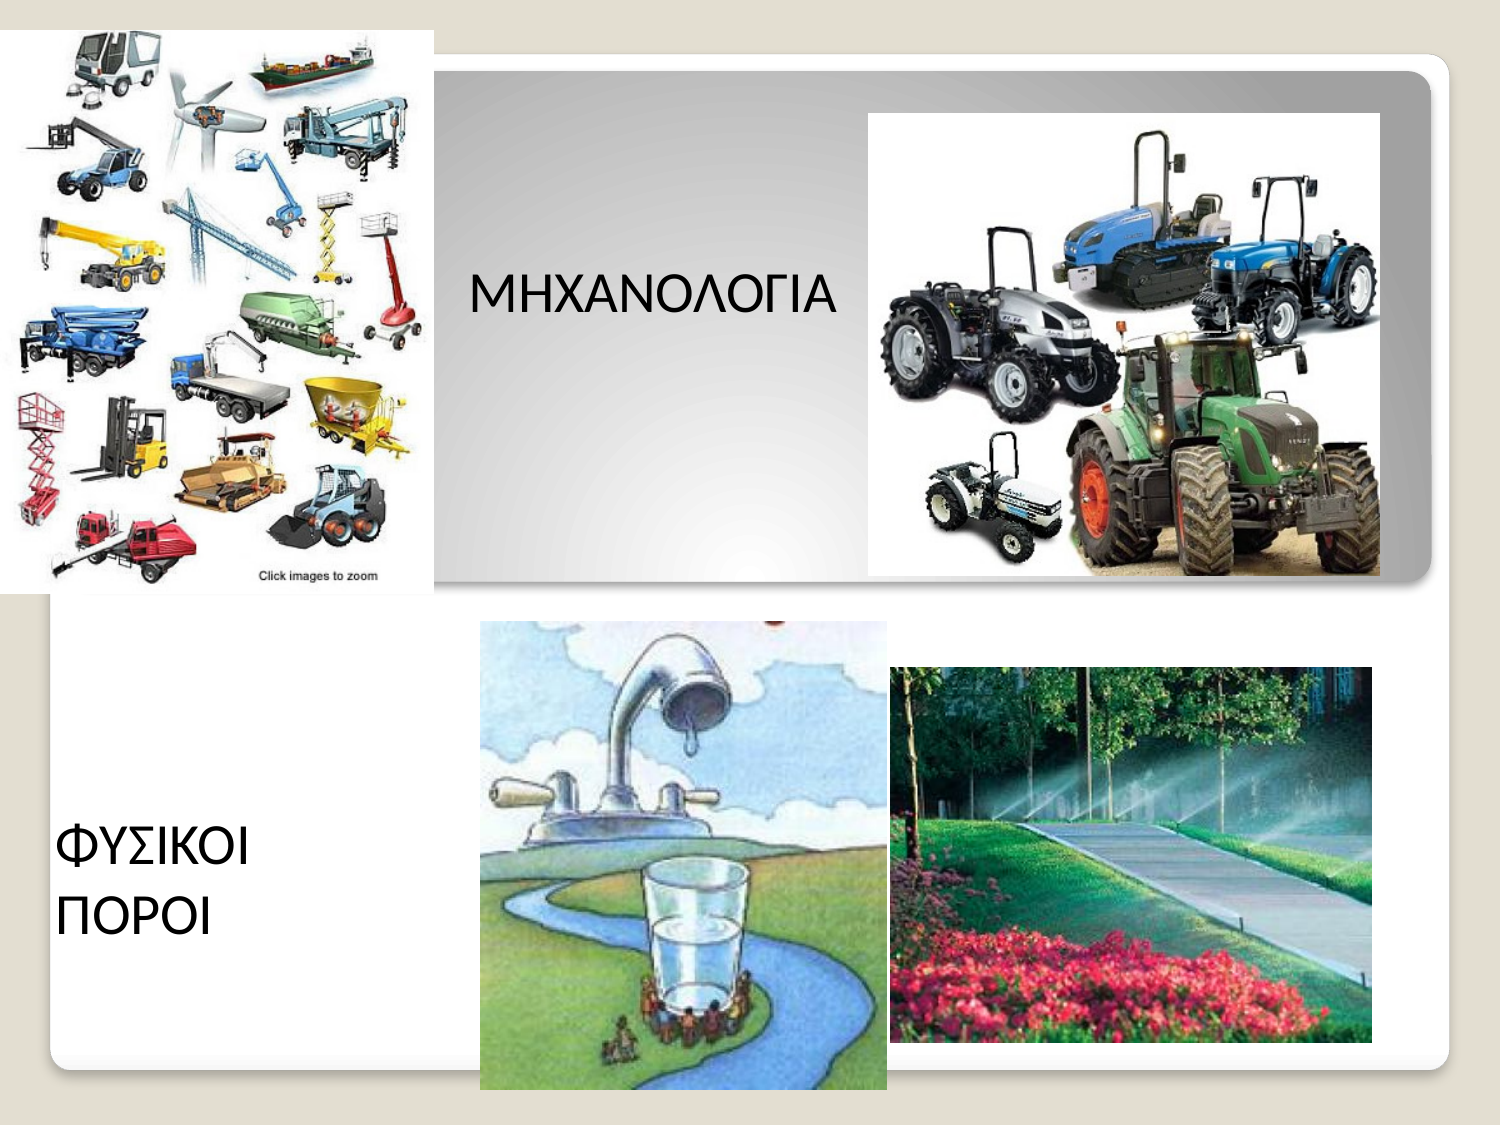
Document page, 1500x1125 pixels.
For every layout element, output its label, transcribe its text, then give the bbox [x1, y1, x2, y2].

picture [867, 113, 1380, 577]
picture [0, 30, 434, 594]
picture [480, 620, 888, 1091]
text_box ΦΥΣΙΚΟΙ ΠΟΡΟΙ [41, 798, 431, 954]
text_box ΜΗΧΑΝΟΛΟΓΙΑ [453, 246, 853, 332]
picture [890, 667, 1372, 1044]
